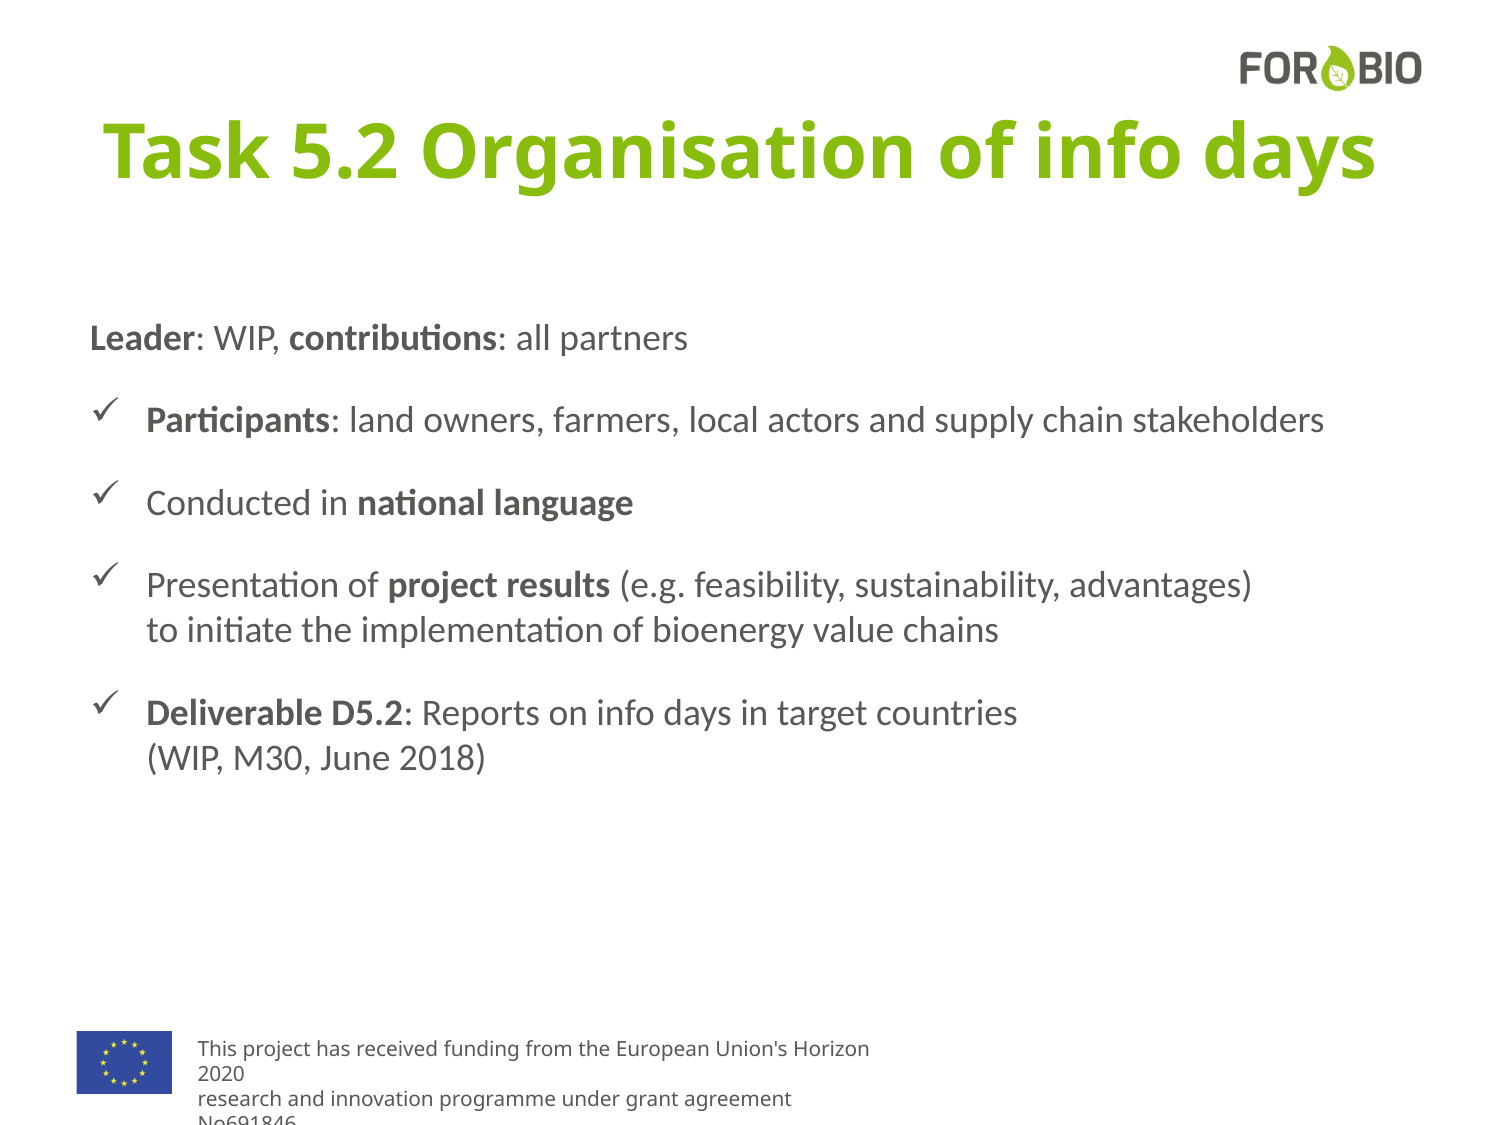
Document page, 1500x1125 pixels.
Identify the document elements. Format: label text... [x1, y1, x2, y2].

list Leader: WIP, contributions: all partners Participants: land owners, farmers, local actors and supply chain stakeholders Conducted in national language Presentation of project results (e.g. feasibility, sustainability, advantages) to initiate the implementation of bioenergy value chains Deliverable D5.2: Reports on info days in target countries (WIP, M30, June 2018) [75, 314, 1425, 917]
title Task 5.2 Organisation of info days [75, 54, 1425, 243]
picture [1187, 23, 1473, 114]
picture [76, 1031, 172, 1094]
